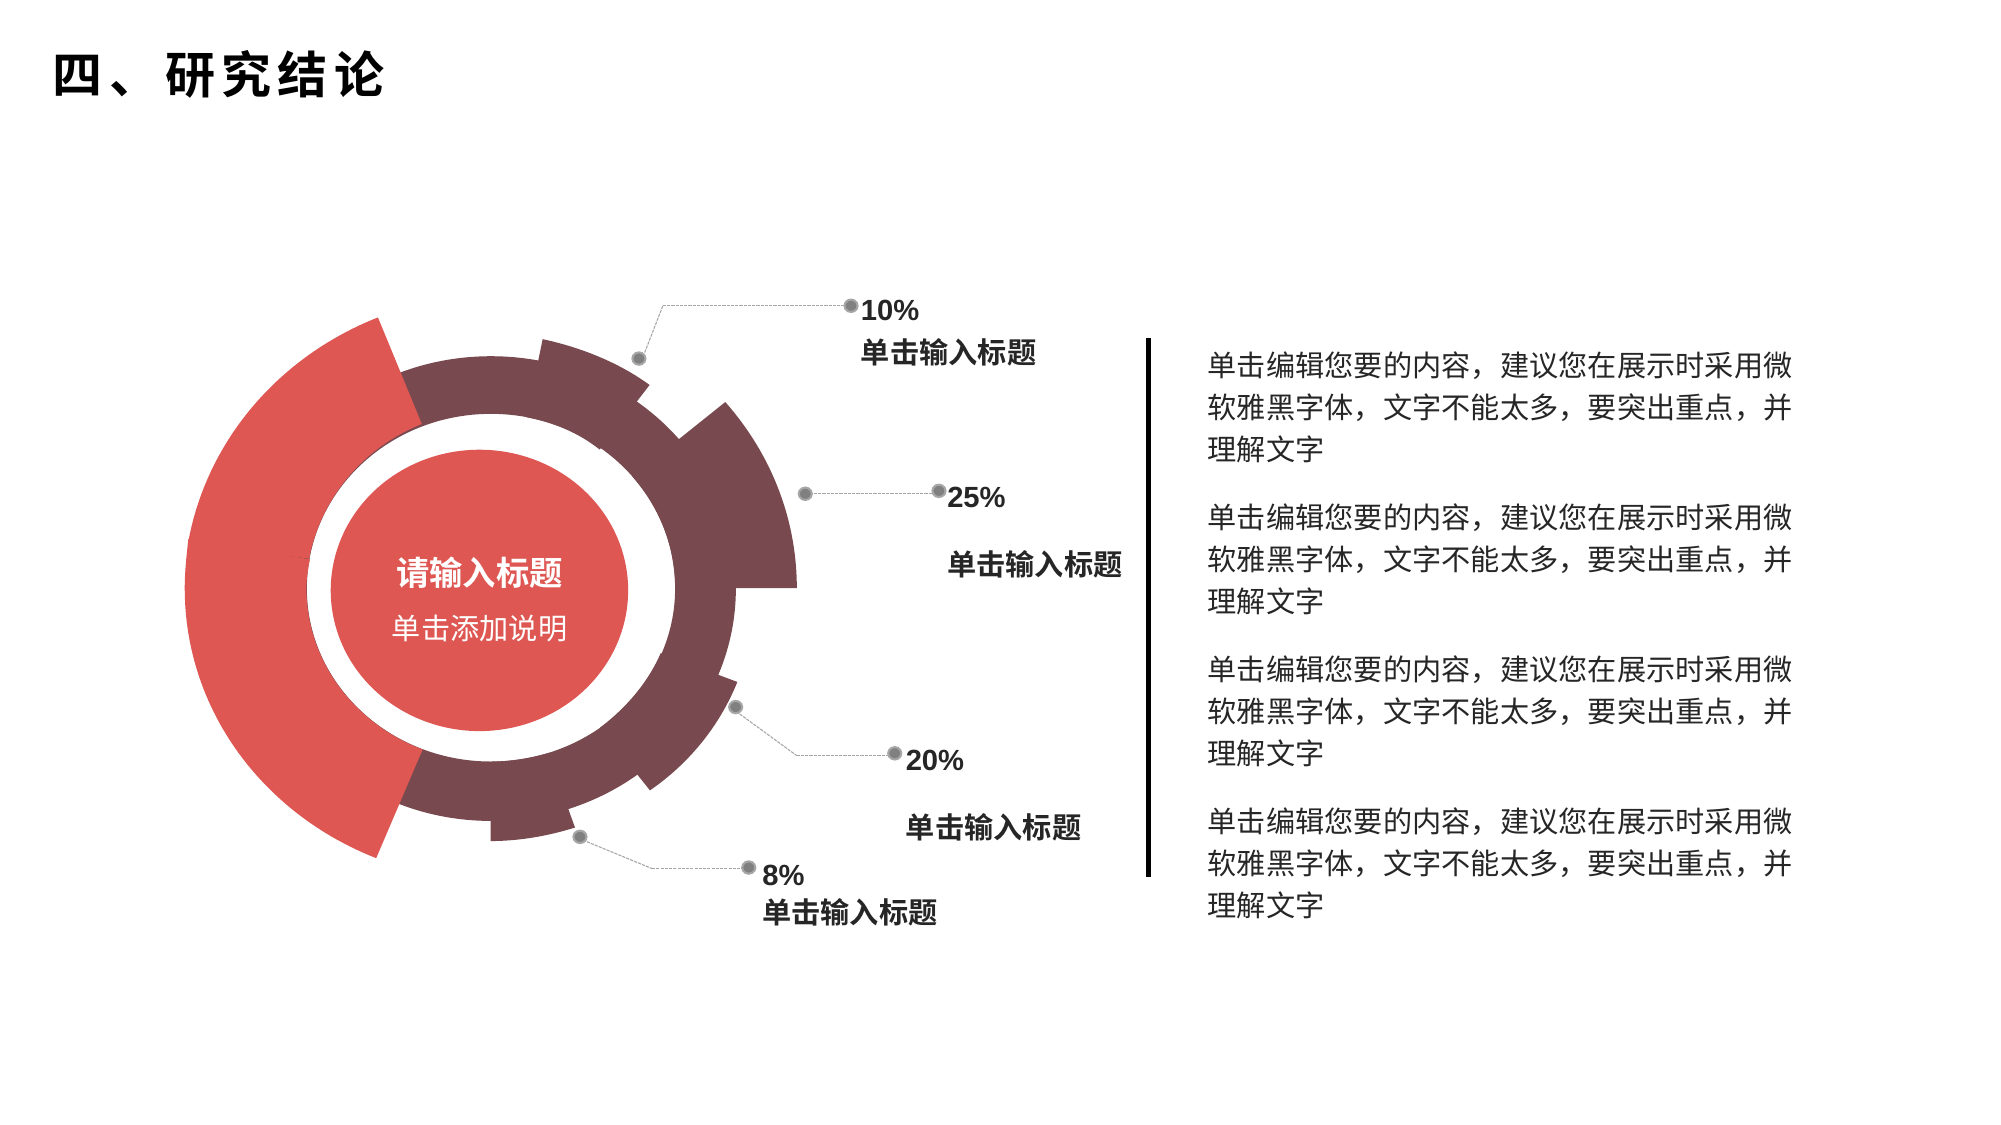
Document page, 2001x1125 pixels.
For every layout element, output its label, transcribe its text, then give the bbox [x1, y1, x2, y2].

text_box [631, 351, 647, 366]
text_box [797, 486, 813, 502]
text_box 单击编辑您要的内容，建议您在展示时采用微软雅黑字体，文字不能太多，要突出重点，并理解文字 [1193, 789, 1830, 930]
text_box [572, 829, 588, 843]
text_box [345, 356, 538, 482]
text_box 25% [932, 471, 1050, 522]
text_box 单击编辑您要的内容，建议您在展示时采用微软雅黑字体，文字不能太多，要突出重点，并理解文字 [1193, 333, 1830, 474]
text_box [600, 653, 738, 791]
text_box 单击输入标题 [846, 327, 1063, 378]
text_box [490, 753, 576, 842]
text_box 单击编辑您要的内容，建议您在展示时采用微软雅黑字体，文字不能太多，要突出重点，并理解文字 [1193, 637, 1830, 778]
text_box [741, 860, 757, 875]
text_box 单击输入标题 [747, 886, 964, 937]
text_box 四、研究结论 [38, 35, 631, 111]
text_box 8% [747, 848, 852, 886]
text_box [526, 339, 650, 450]
text_box [184, 542, 423, 859]
text_box [887, 746, 903, 761]
text_box 请输入标题 [357, 545, 602, 600]
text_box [732, 708, 797, 756]
text_box [661, 589, 736, 674]
text_box [329, 448, 630, 733]
text_box 单击输入标题 [891, 801, 1108, 852]
text_box [548, 727, 637, 809]
text_box 单击编辑您要的内容，建议您在展示时采用微软雅黑字体，文字不能太多，要突出重点，并理解文字 [1193, 485, 1830, 626]
text_box [728, 699, 744, 714]
text_box [632, 402, 797, 589]
text_box [188, 317, 422, 559]
text_box 单击添加说明 [357, 602, 602, 653]
text_box 10% [846, 283, 943, 327]
text_box [931, 483, 947, 499]
text_box [843, 298, 859, 313]
text_box 单击输入标题 [932, 538, 1146, 589]
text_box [575, 836, 653, 869]
text_box [400, 748, 490, 821]
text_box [644, 305, 852, 353]
text_box [601, 402, 679, 477]
text_box 20% [891, 734, 993, 784]
